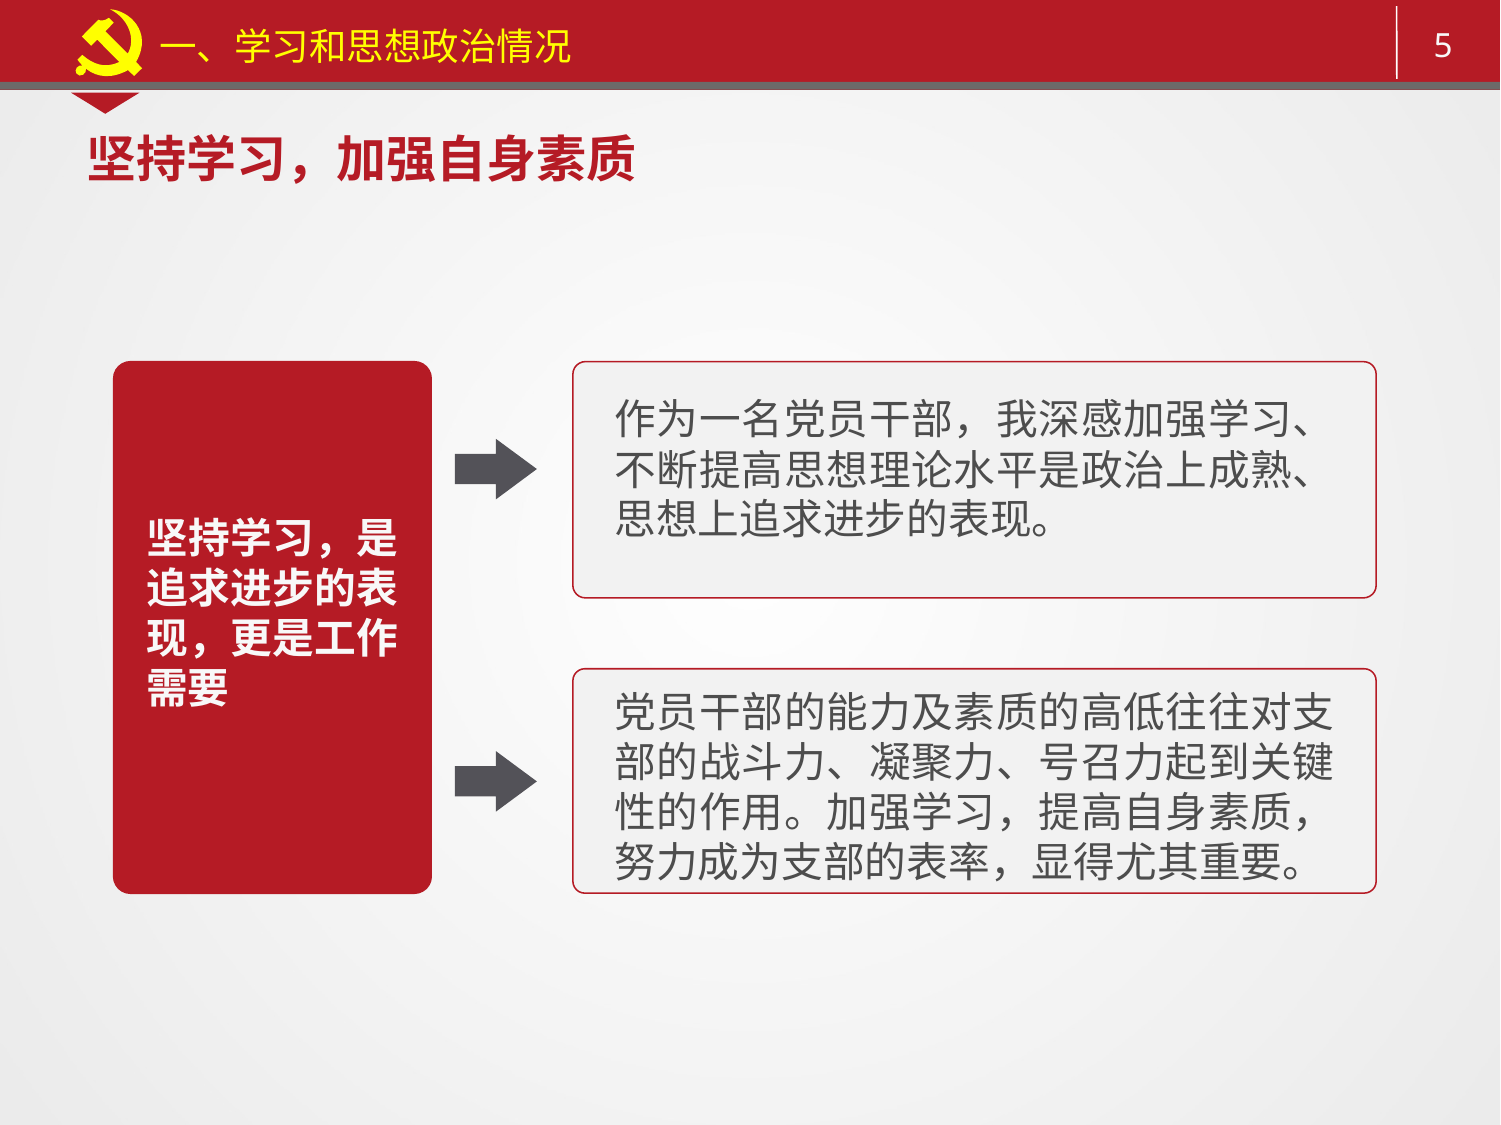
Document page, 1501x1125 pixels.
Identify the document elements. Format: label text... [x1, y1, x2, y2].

text_box 党员干部的能力及素质的高低往往对支部的战斗力、凝聚力、号召力起到关键性的作用。加强学习，提高自身素质，努力成为支部的表率，显得尤其重要。 [599, 678, 1350, 893]
text_box [454, 751, 537, 812]
text_box [113, 361, 432, 894]
text_box [71, 92, 140, 114]
text_box [75, 9, 143, 77]
text_box 坚持学习，是追求进步的表现，更是工作需要 [131, 504, 414, 720]
text_box [572, 668, 1377, 894]
text_box 坚持学习，加强自身素质 [71, 120, 652, 196]
text_box 一、学习和思想政治情况 [144, 16, 1090, 76]
text_box [454, 438, 537, 500]
picture [0, 0, 1501, 1125]
text_box [572, 361, 1377, 598]
text_box 作为一名党员干部，我深感加强学习、不断提高思想理论水平是政治上成熟、思想上追求进步的表现。 [599, 385, 1350, 551]
